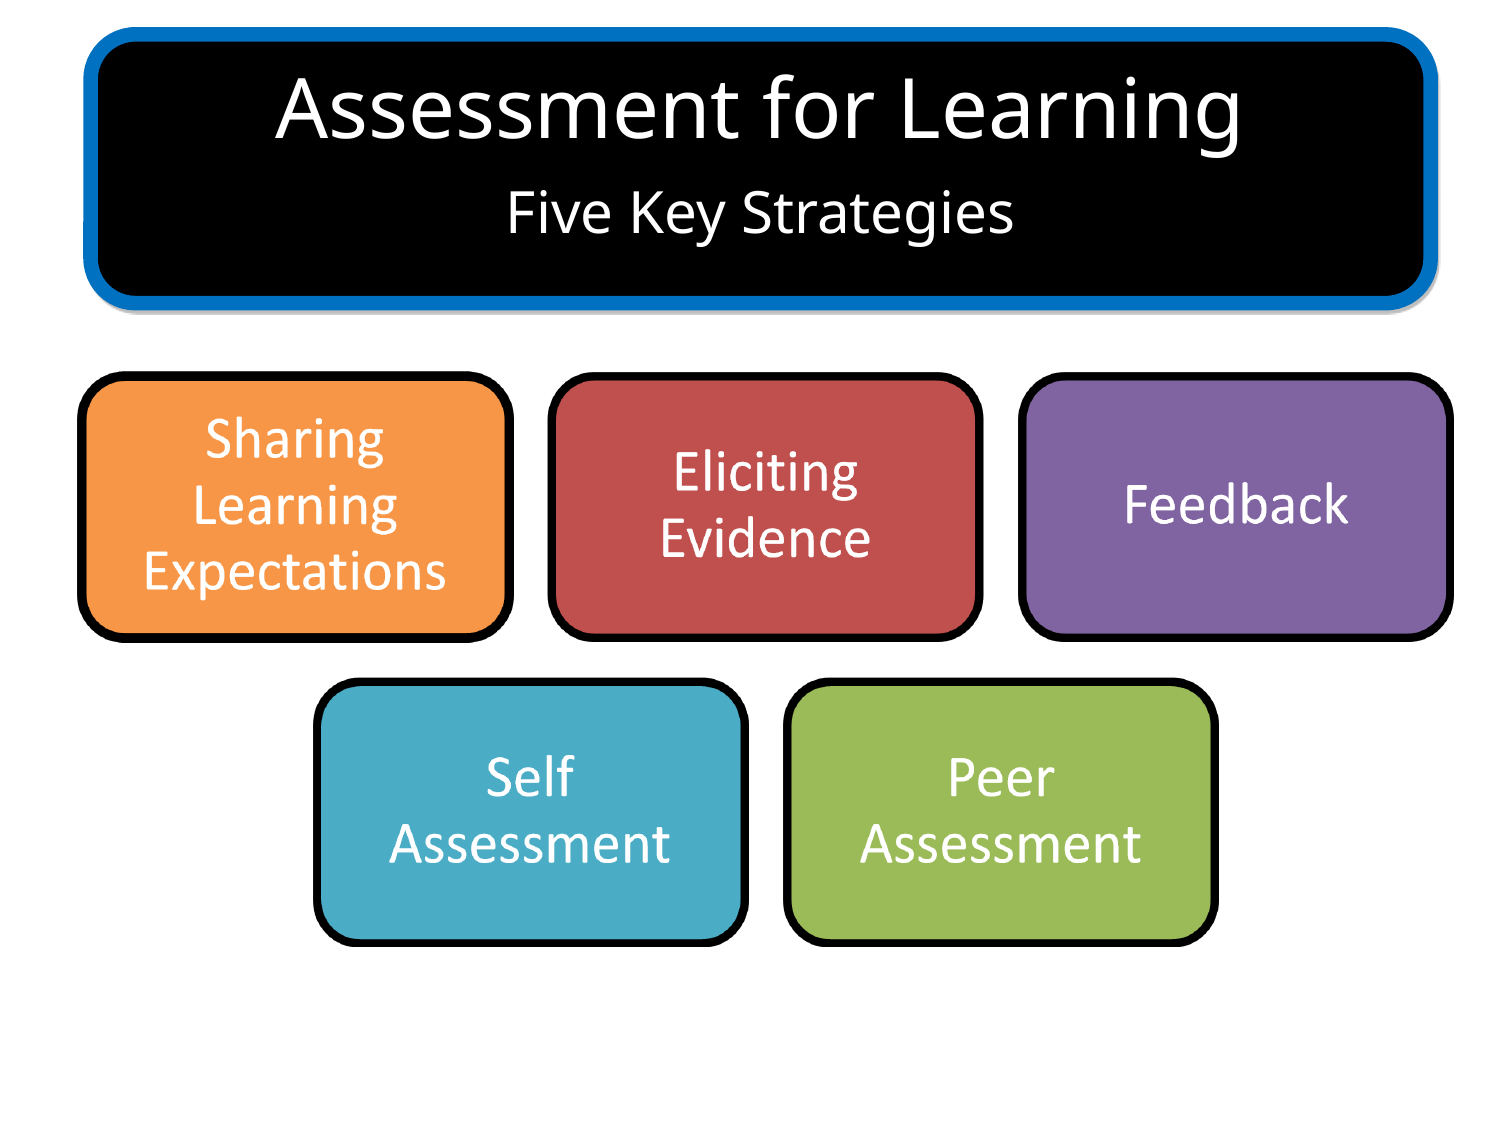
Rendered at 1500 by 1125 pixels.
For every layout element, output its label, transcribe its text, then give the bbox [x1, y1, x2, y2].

picture [76, 290, 1454, 1029]
text_box Assessment for Learning Five Key Strategies [90, 34, 1431, 288]
